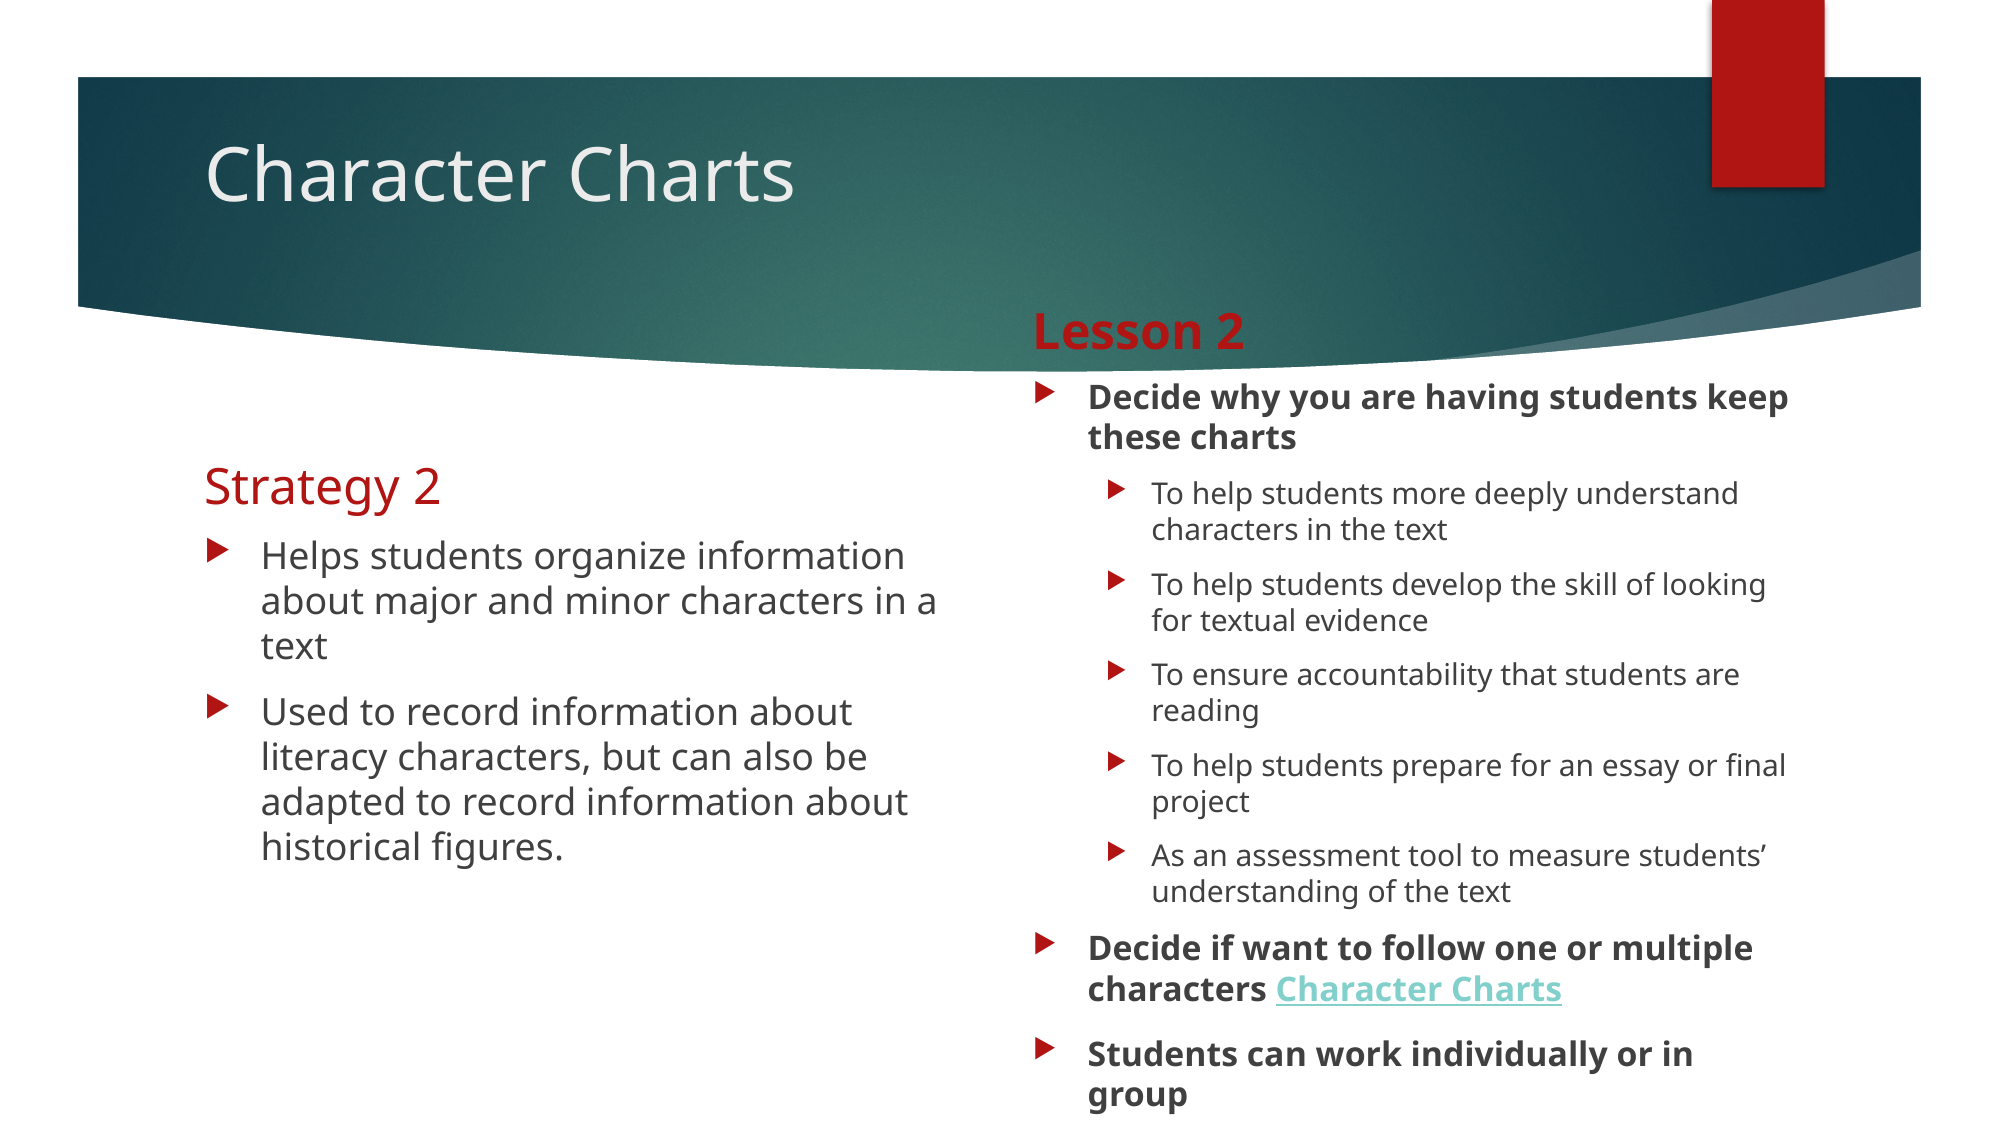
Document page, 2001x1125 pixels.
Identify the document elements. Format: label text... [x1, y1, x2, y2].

list Helps students organize information about major and minor characters in a text Used to record information about literacy characters, but can also be adapted to record information about historical figures. [189, 524, 982, 992]
list Strategy 2 [189, 427, 982, 522]
title Character Charts [189, 158, 1638, 275]
list Decide why you are having students keep these charts To help students more deeply understand characters in the text To help students develop the skill of looking for textual evidence To ensure accountability that students are reading To help students prepare for an essay or final project As an assessment tool to measure students’ understanding of the text Decide if want to follow one or multiple characters Character Charts Students can work individually or in group [1017, 367, 1810, 1125]
list Lesson 2 [1017, 272, 1810, 367]
